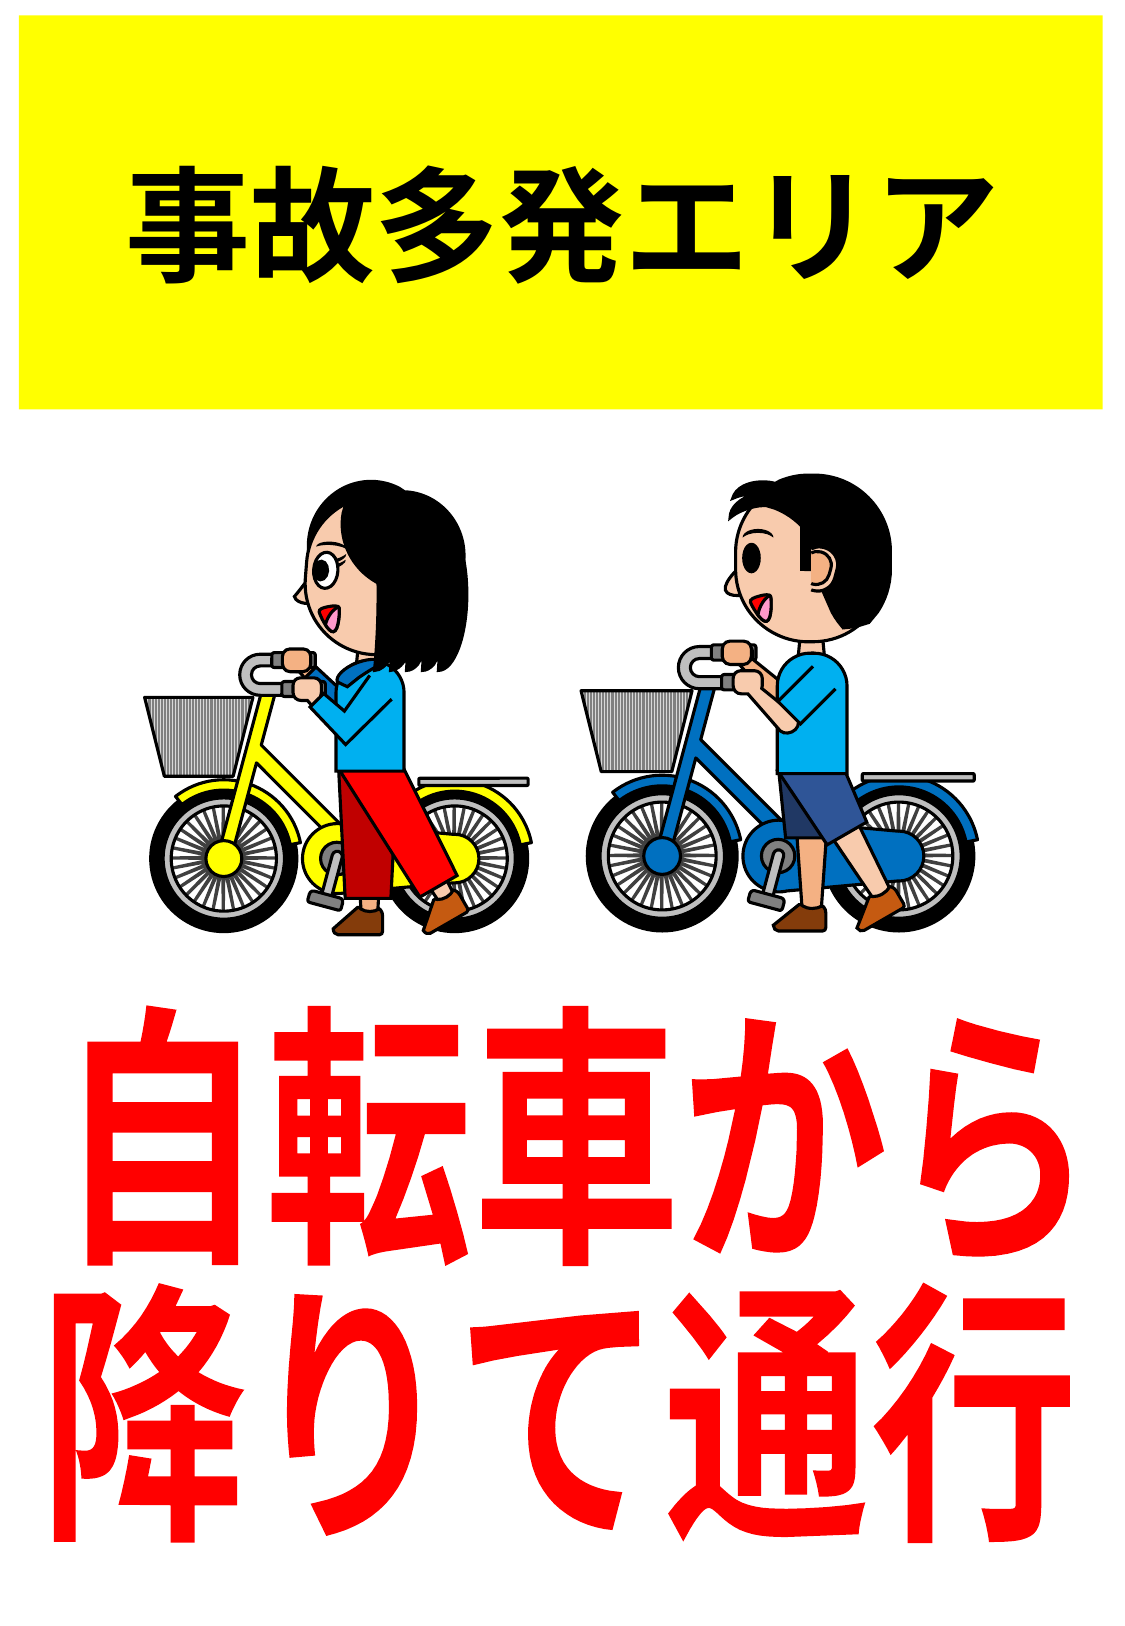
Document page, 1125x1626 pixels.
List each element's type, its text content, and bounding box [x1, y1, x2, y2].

text_box [17, 13, 1105, 140]
text_box 事故多発エリア [0, 140, 1125, 306]
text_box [144, 473, 980, 937]
text_box [17, 306, 1105, 411]
